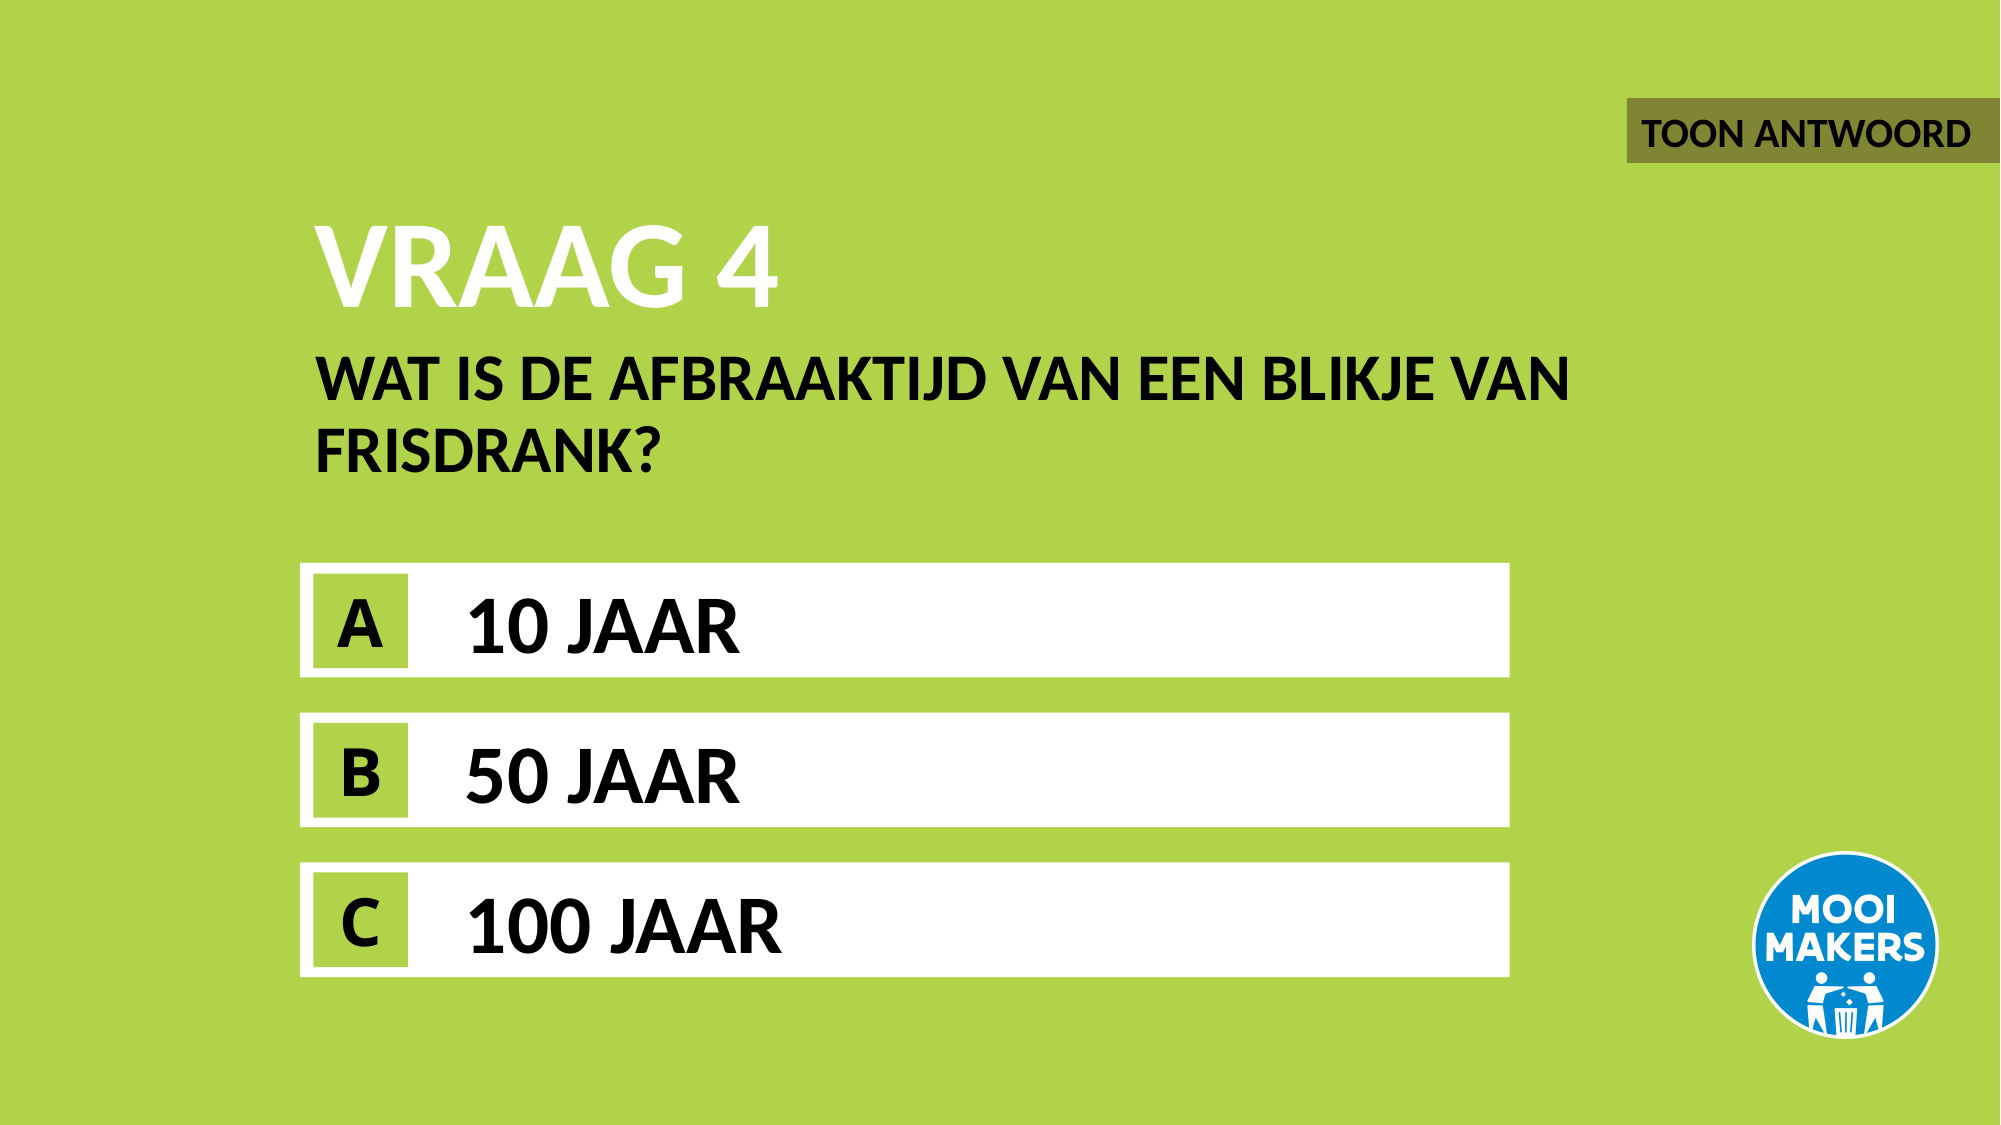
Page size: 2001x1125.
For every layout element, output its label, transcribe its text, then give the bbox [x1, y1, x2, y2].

text_box 100 JAAR [299, 862, 1510, 978]
text_box 10 JAAR [299, 562, 1510, 678]
text_box A [313, 573, 408, 669]
text_box [1626, 97, 2000, 165]
subtitle WAT IS DE AFBRAAKTIJD VAN EEN BLIKJE VAN FRISDRANK? [300, 335, 1700, 563]
text_box 50 JAAR [299, 712, 1510, 828]
picture [1751, 851, 1939, 1039]
text_box B [313, 722, 408, 818]
text_box C [313, 872, 408, 968]
title VRAAG 4 [270, 184, 824, 342]
